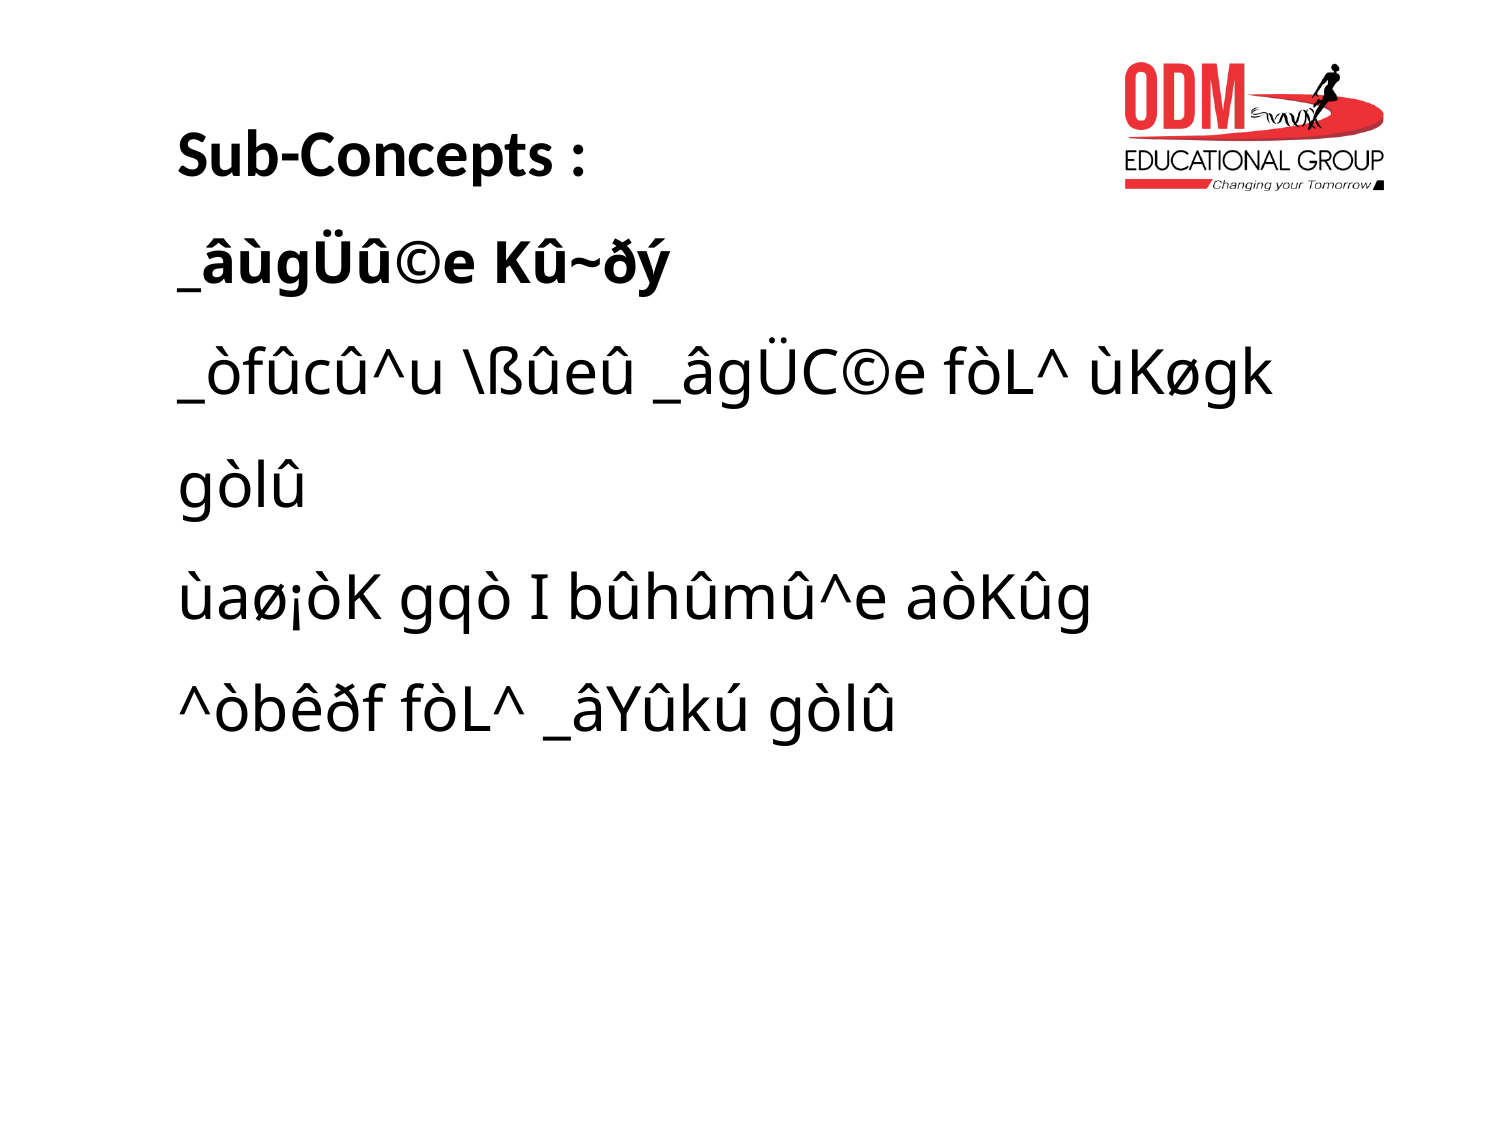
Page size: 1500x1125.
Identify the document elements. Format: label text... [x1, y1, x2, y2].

picture [1124, 62, 1385, 192]
title Sub-Concepts : _âùgÜû©e Kû~ðý _òfûcû^u \ßûeû _âgÜC©e fòL^ ùKøgk gòlû ùaø¡òK gqò I bûhûmû^e aòKûg ^òbêðf fòL^ _âYûkú gòlû [162, 62, 1350, 675]
